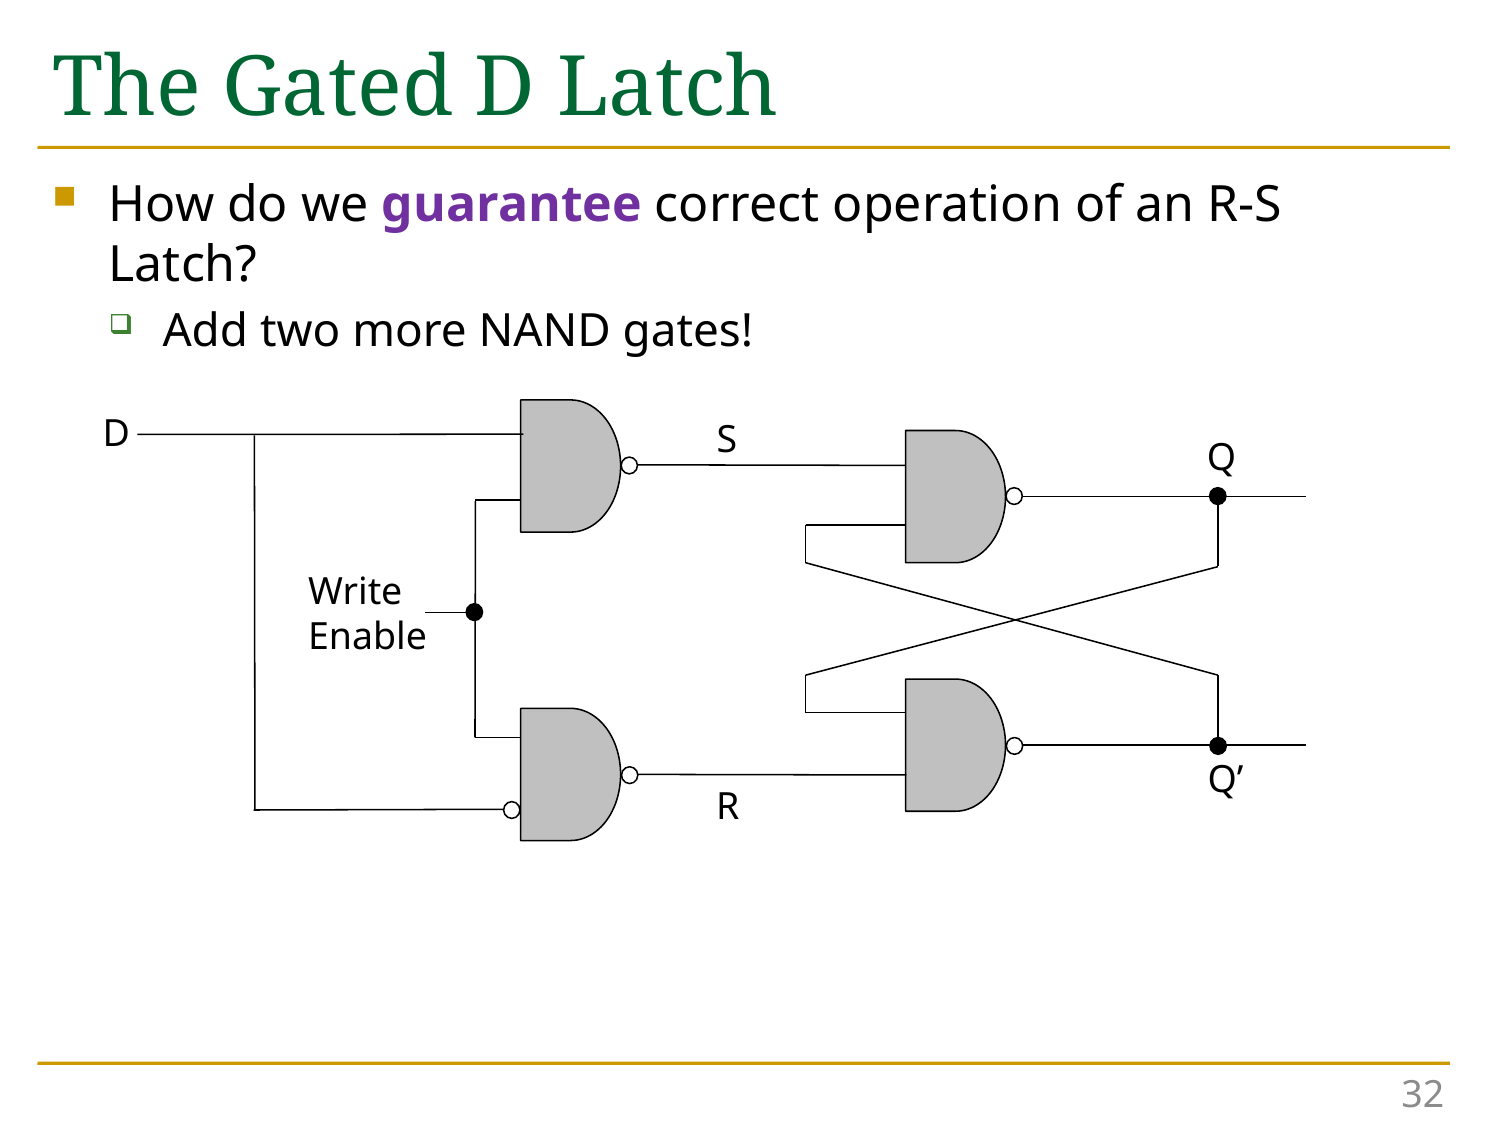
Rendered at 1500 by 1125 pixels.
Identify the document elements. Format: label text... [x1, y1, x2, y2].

slide_number 32 [1121, 1066, 1460, 1125]
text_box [87, 399, 1306, 841]
title The Gated D Latch [37, 24, 1450, 163]
list How do we guarantee correct operation of an R-S Latch? Add two more NAND gates! Q takes the value of D, when write enable (WE) is set to 1 S and R can never be 0 at the same time! [37, 163, 1450, 1016]
